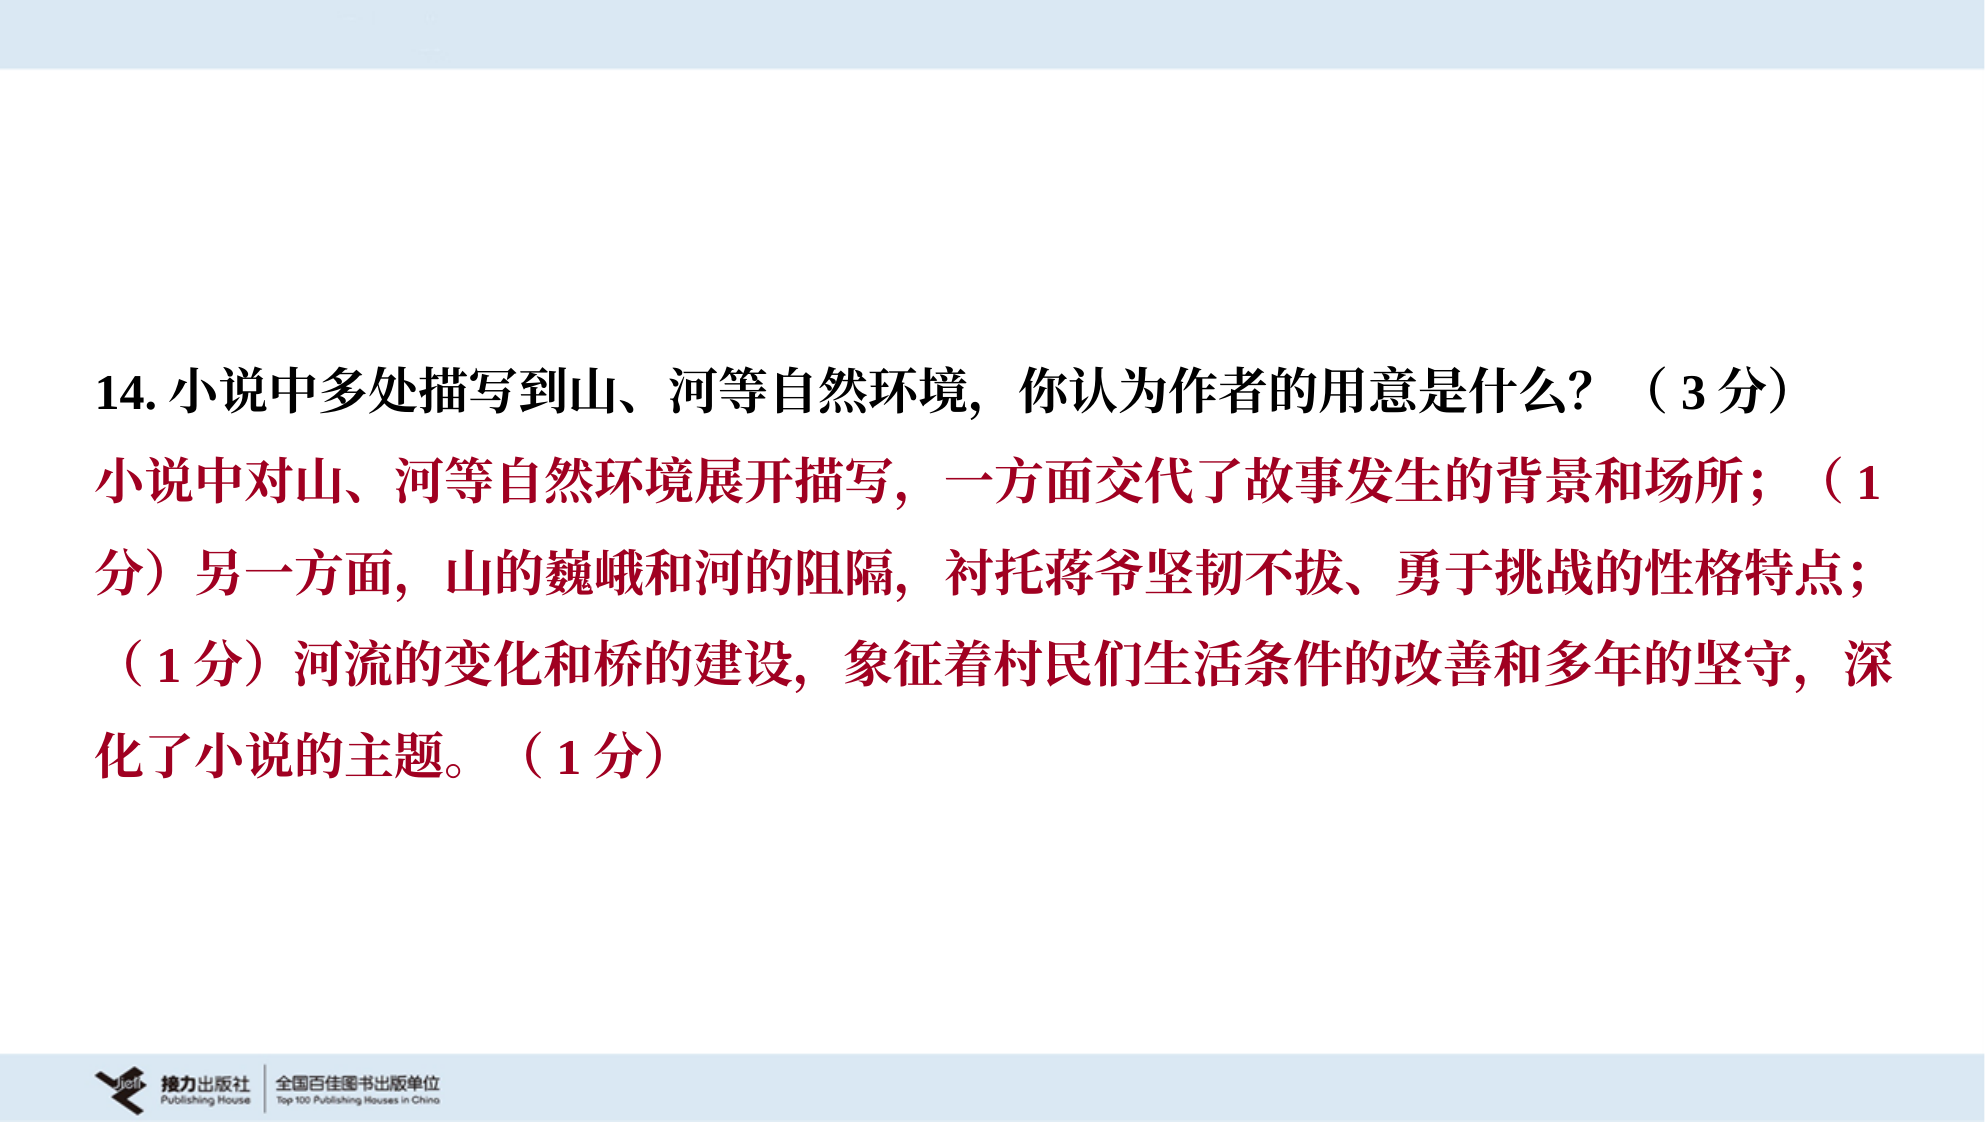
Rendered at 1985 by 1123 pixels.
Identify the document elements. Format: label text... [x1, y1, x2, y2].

text_box 14.小说中多处描写到山、河等自然环境，你认为作者的用意是什么？（3分） [94, 332, 1892, 417]
picture [0, 0, 1985, 1122]
text_box 小说中对山、河等自然环境展开描写，一方面交代了故事发生的背景和场所；（1 分）另一方面，山的巍峨和河的阻隔，衬托蒋爷坚韧不拔、勇于挑战的性格特点； （1分）河流的变化和桥的建设，象征着村民们生活条件的改善和多年的坚守，深 化了小说的主题。（1分） [94, 417, 1892, 785]
